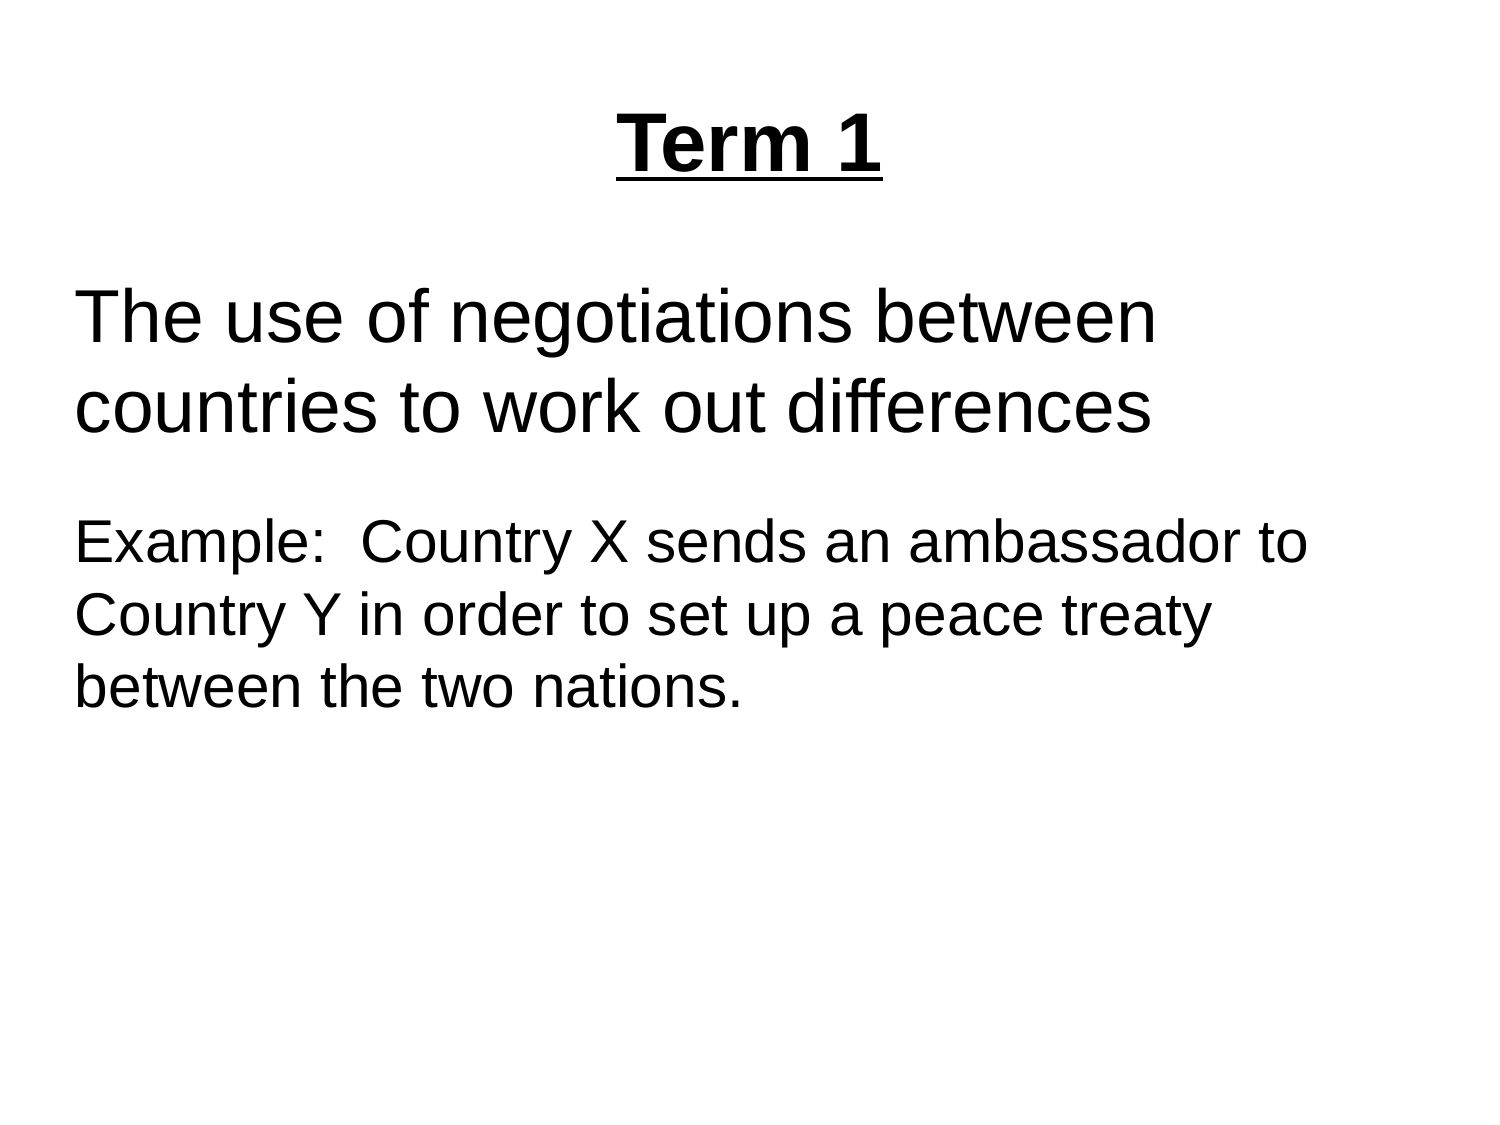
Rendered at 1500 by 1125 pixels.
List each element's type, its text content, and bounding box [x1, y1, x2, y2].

text_box The use of negotiations between countries to work out differences Example: Country X sends an ambassador to Country Y in order to set up a peace treaty between the two nations. [74, 263, 1425, 1006]
text_box Term 1 [74, 44, 1425, 233]
